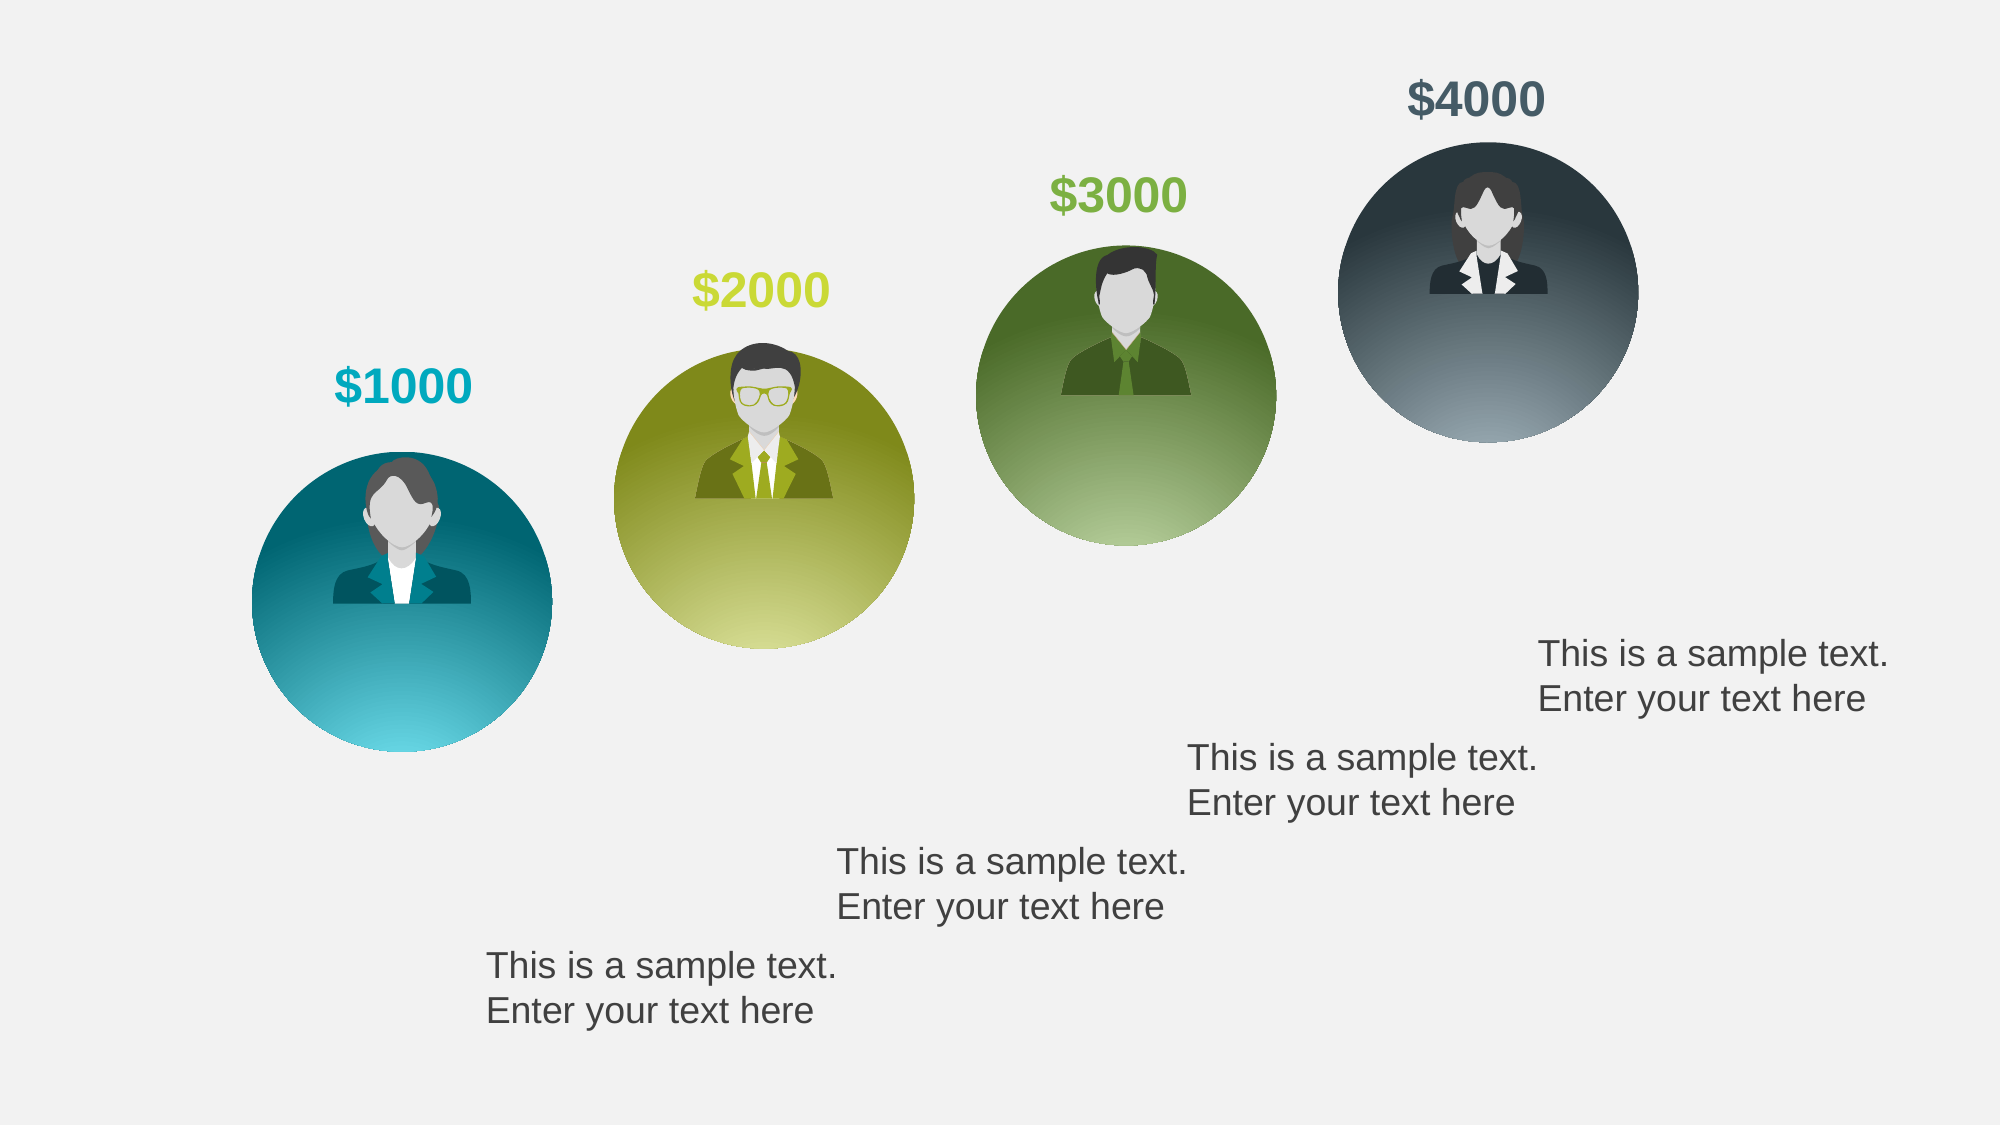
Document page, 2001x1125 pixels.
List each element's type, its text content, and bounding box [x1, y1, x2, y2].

text_box This is a sample text. Enter your text here [1172, 725, 1631, 831]
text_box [333, 451, 471, 604]
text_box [1060, 243, 1192, 396]
text_box This is a sample text. Enter your text here [1522, 621, 1981, 726]
text_box $1000 [277, 346, 530, 421]
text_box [694, 339, 834, 499]
text_box [251, 467, 554, 753]
text_box [613, 364, 916, 650]
text_box This is a sample text. Enter your text here [821, 829, 1280, 935]
text_box $3000 [992, 154, 1246, 230]
text_box [975, 259, 1278, 547]
text_box [1337, 141, 1640, 444]
text_box This is a sample text. Enter your text here [471, 933, 929, 1039]
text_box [1429, 171, 1548, 294]
text_box $2000 [635, 250, 888, 326]
text_box $4000 [1350, 59, 1603, 134]
